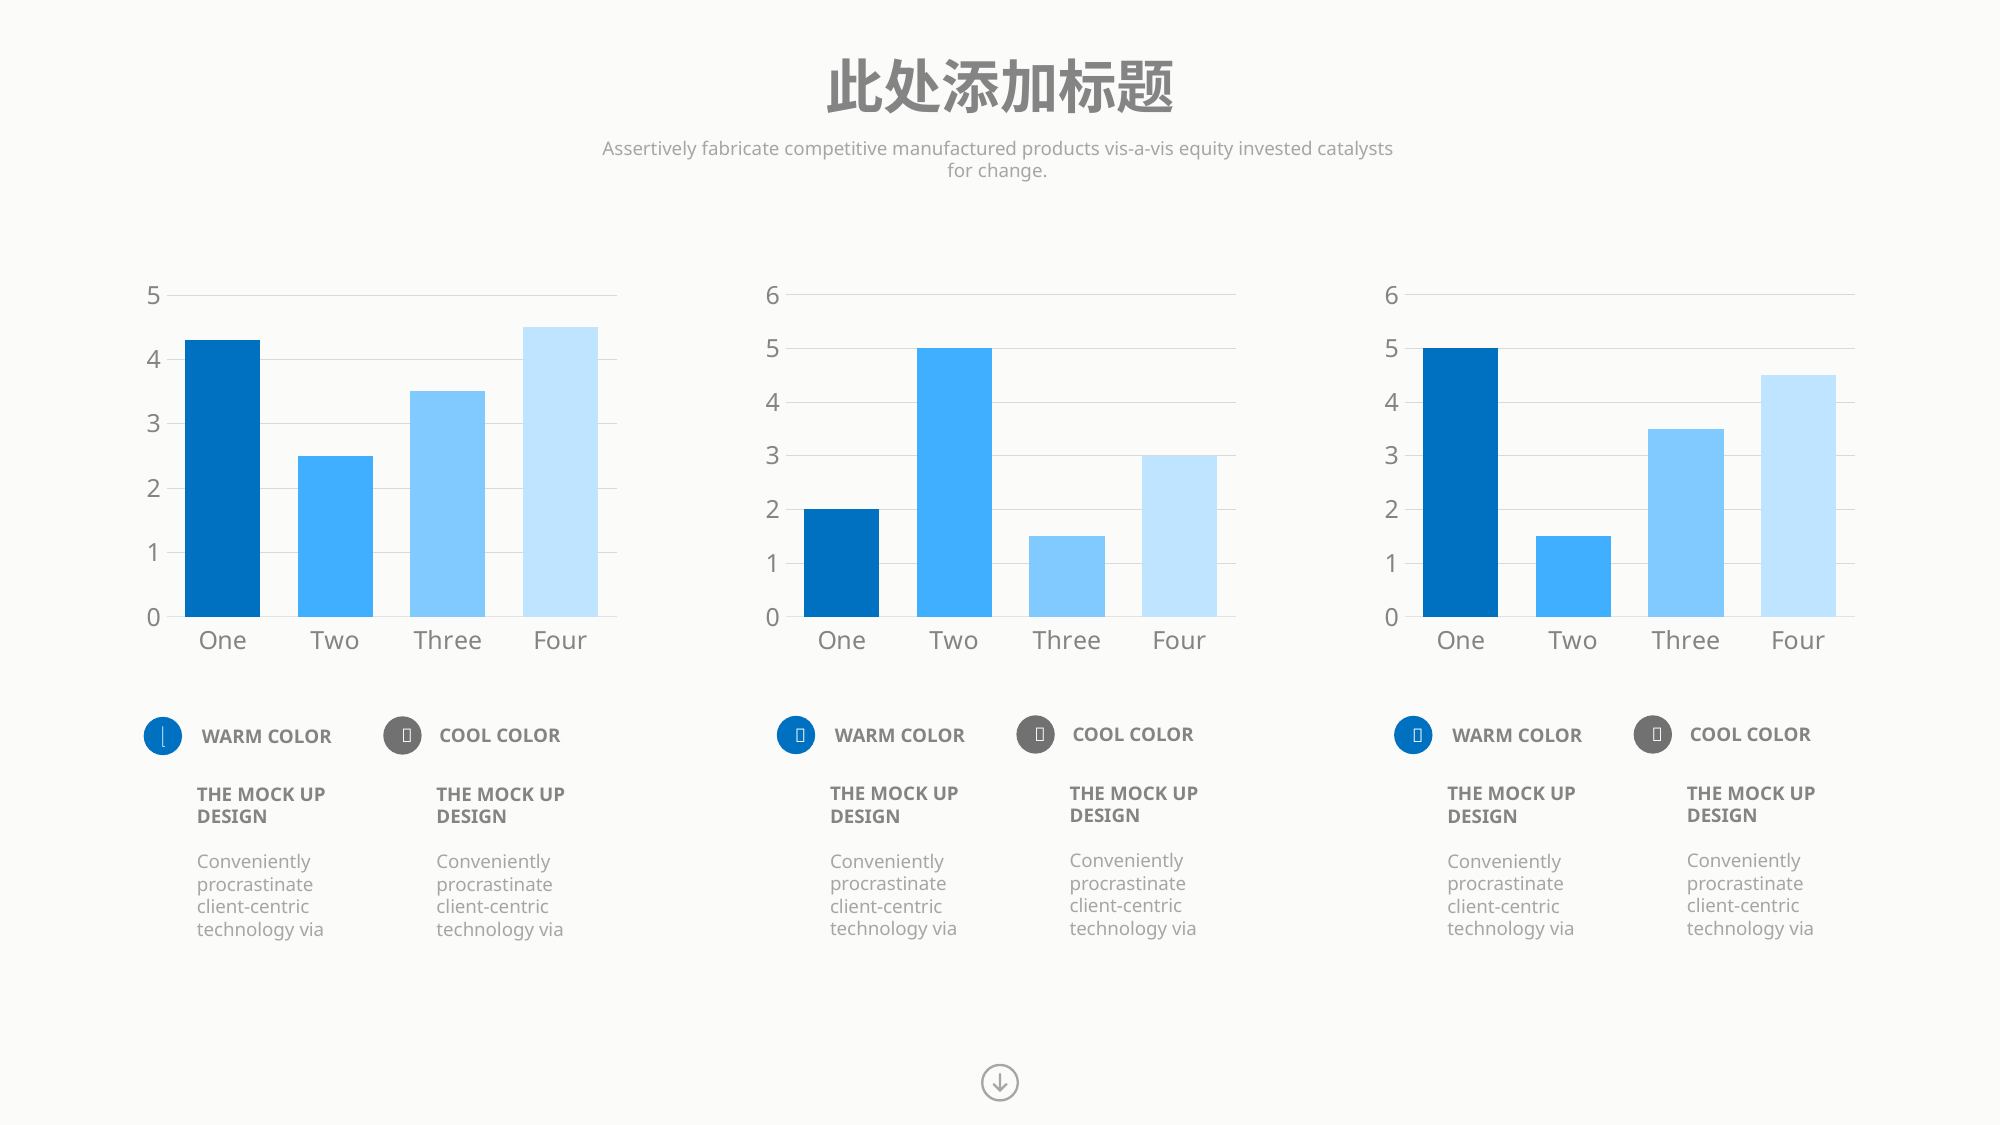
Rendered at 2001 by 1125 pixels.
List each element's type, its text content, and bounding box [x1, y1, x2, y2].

text_box THE MOCK UP DESIGN Conveniently procrastinate client-centric technology via [815, 774, 1000, 947]
text_box 此处添加标题 [810, 43, 1190, 128]
text_box [981, 1063, 1019, 1102]
text_box COOL COLOR [424, 716, 576, 754]
chart [755, 269, 1246, 665]
text_box COOL COLOR [1674, 715, 1826, 753]
chart [136, 269, 627, 665]
text_box THE MOCK UP DESIGN Conveniently procrastinate client-centric technology via [1432, 774, 1617, 947]
text_box THE MOCK UP DESIGN Conveniently procrastinate client-centric technology via [182, 775, 367, 948]
text_box  [775, 714, 817, 756]
text_box  [382, 715, 423, 756]
text_box  [1393, 714, 1434, 756]
text_box THE MOCK UP DESIGN Conveniently procrastinate client-centric technology via [1672, 773, 1857, 947]
text_box WARM COLOR [187, 716, 347, 755]
text_box WARM COLOR [820, 715, 981, 754]
text_box Assertively fabricate competitive manufactured products vis-a-vis equity invested catalysts for change. [587, 128, 1413, 189]
text_box COOL COLOR [1057, 715, 1209, 753]
text_box WARM COLOR [1437, 715, 1598, 754]
text_box THE MOCK UP DESIGN Conveniently procrastinate client-centric technology via [421, 774, 606, 948]
text_box THE MOCK UP DESIGN Conveniently procrastinate client-centric technology via [1054, 773, 1239, 947]
text_box  [142, 715, 184, 757]
chart [1374, 269, 1865, 665]
text_box  [1632, 714, 1674, 755]
text_box  [1015, 714, 1056, 755]
